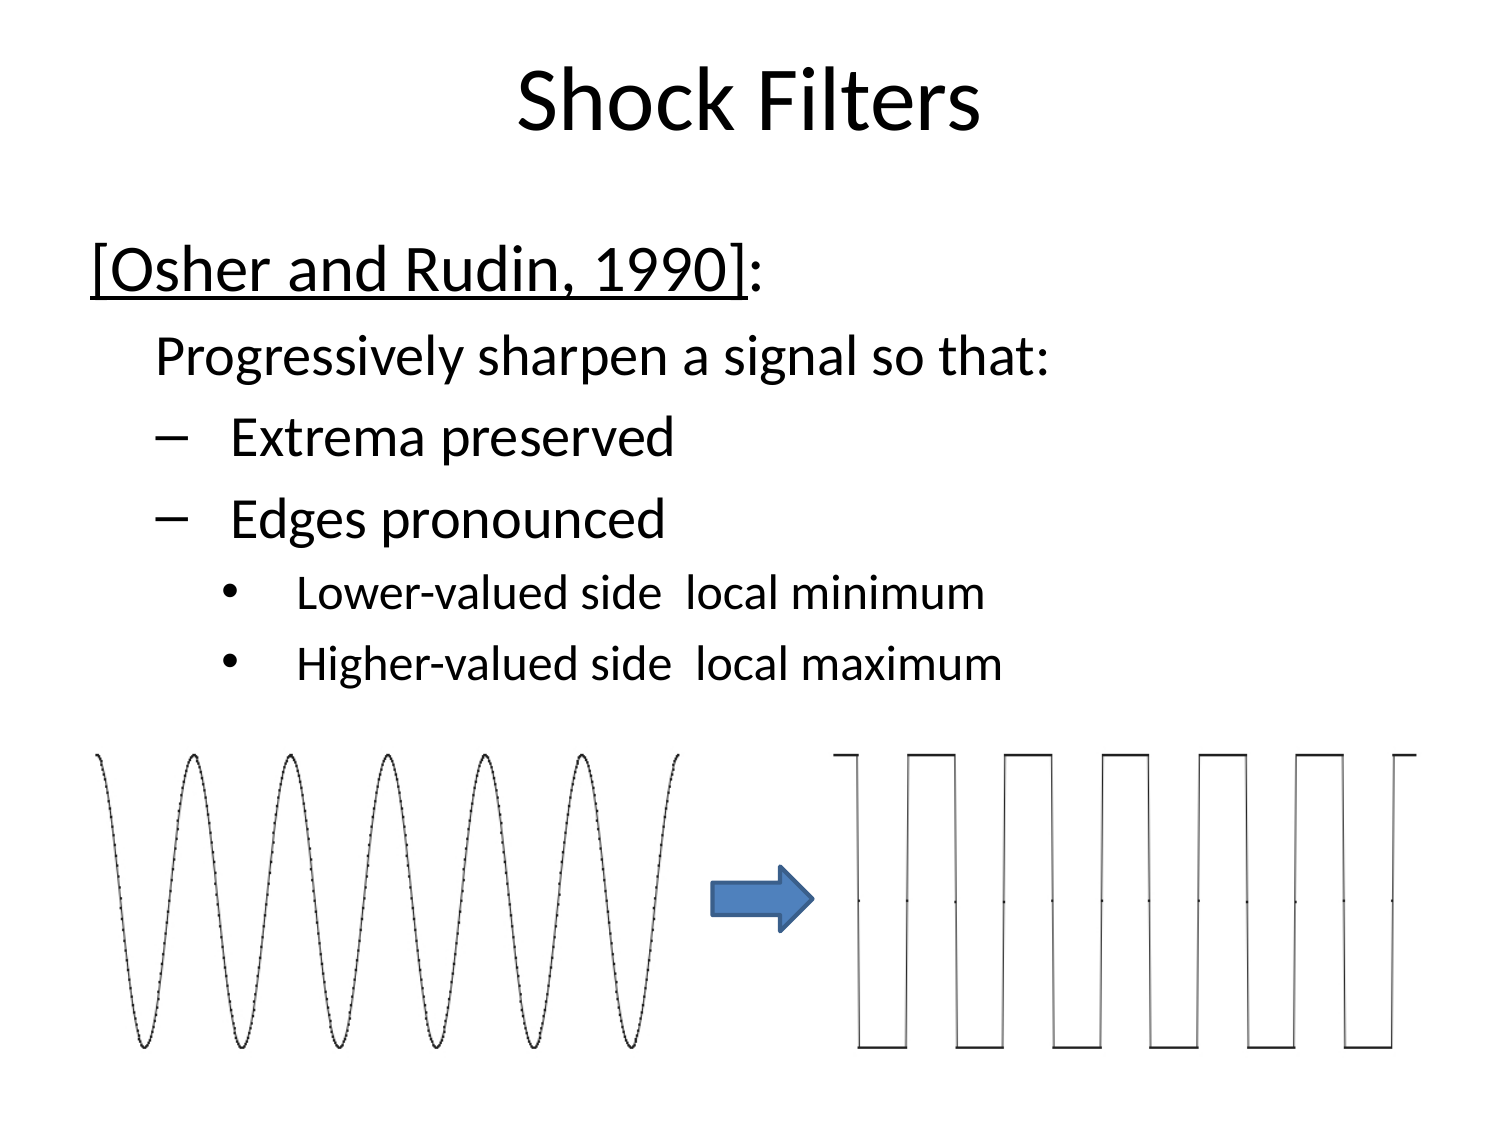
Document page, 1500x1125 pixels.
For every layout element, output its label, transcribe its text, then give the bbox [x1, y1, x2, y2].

text_box [710, 864, 815, 934]
title Shock Filters [75, 0, 1425, 188]
picture [824, 737, 1426, 1066]
picture [87, 737, 688, 1066]
